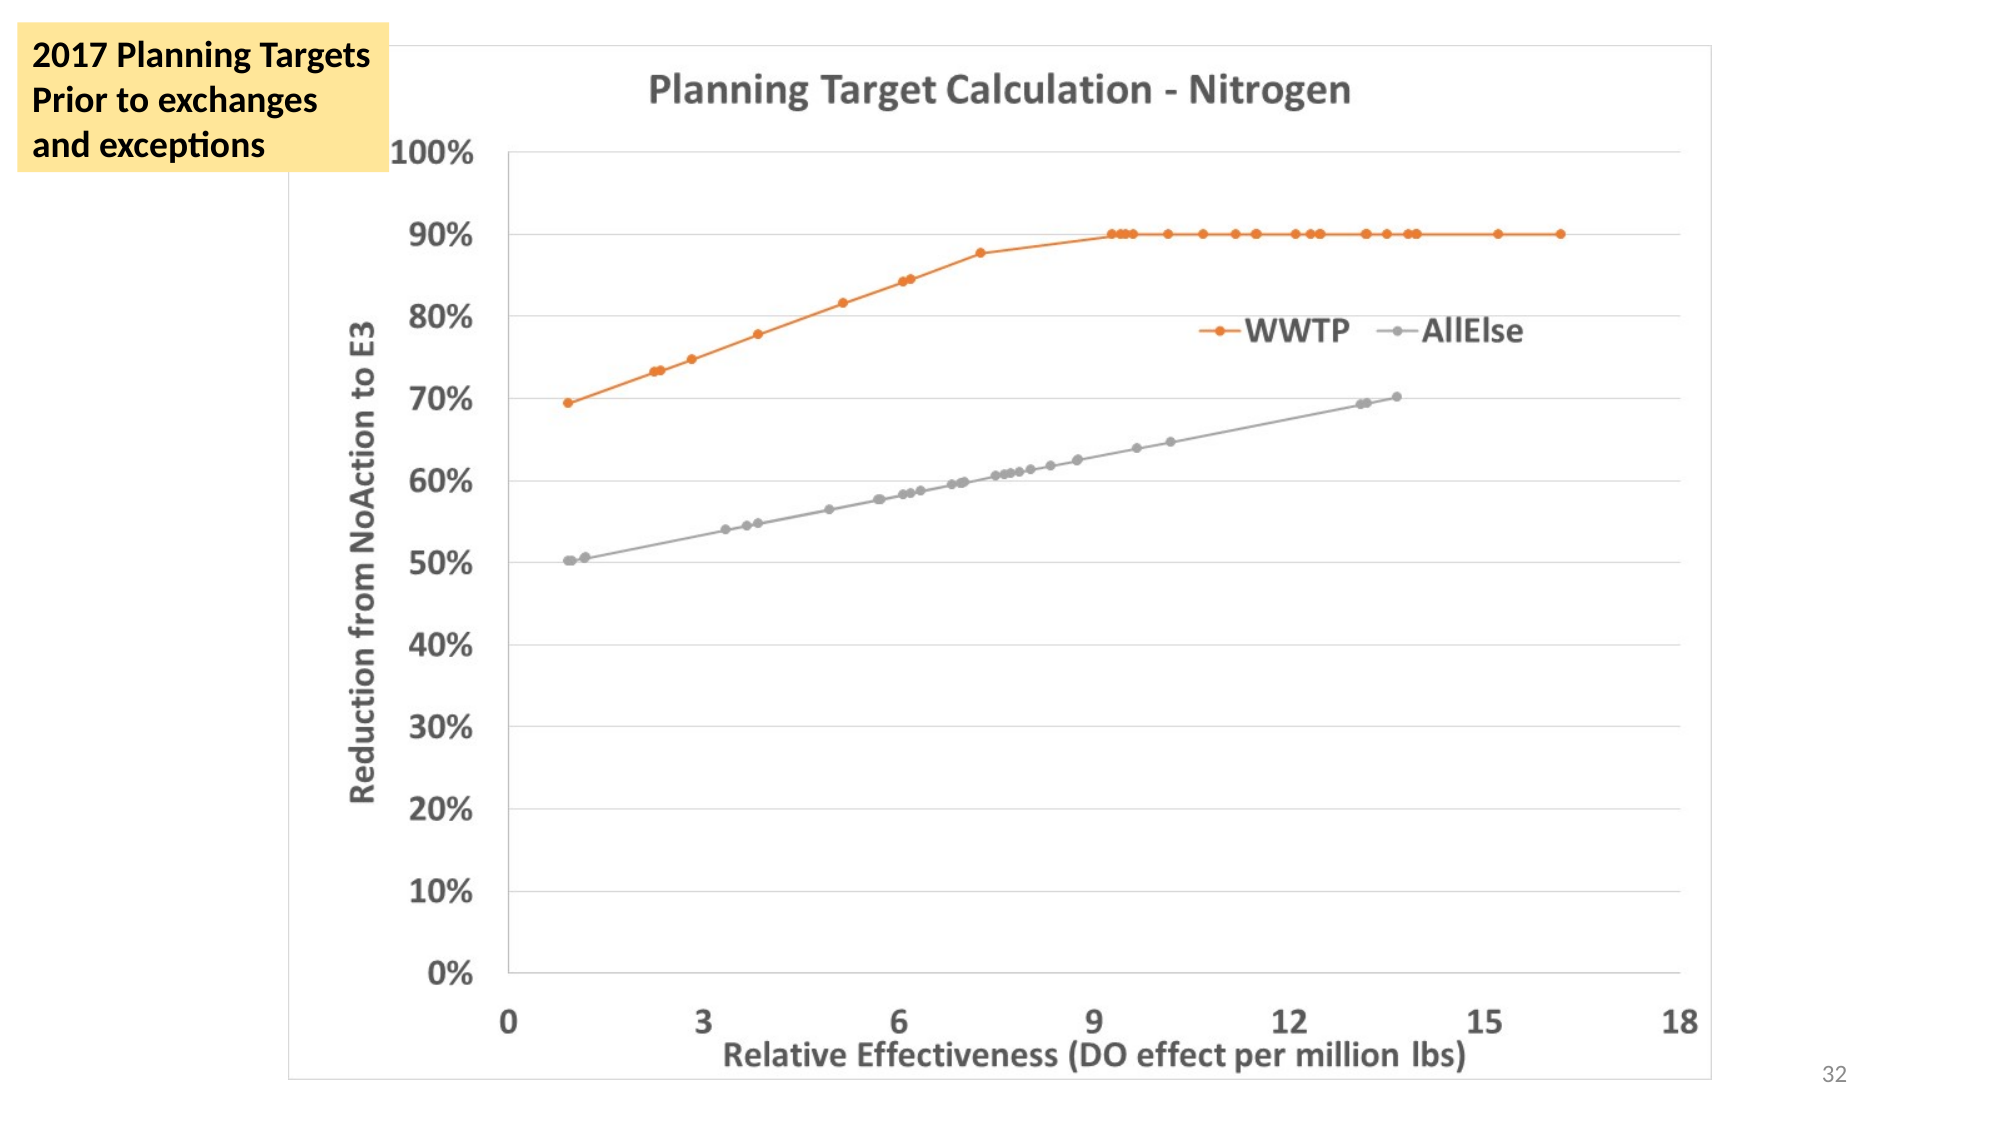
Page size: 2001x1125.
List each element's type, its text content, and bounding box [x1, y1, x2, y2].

picture [288, 45, 1712, 1080]
slide_number 32 [1412, 1042, 1863, 1103]
text_box 2017 Planning Targets Prior to exchanges and exceptions [17, 22, 390, 173]
